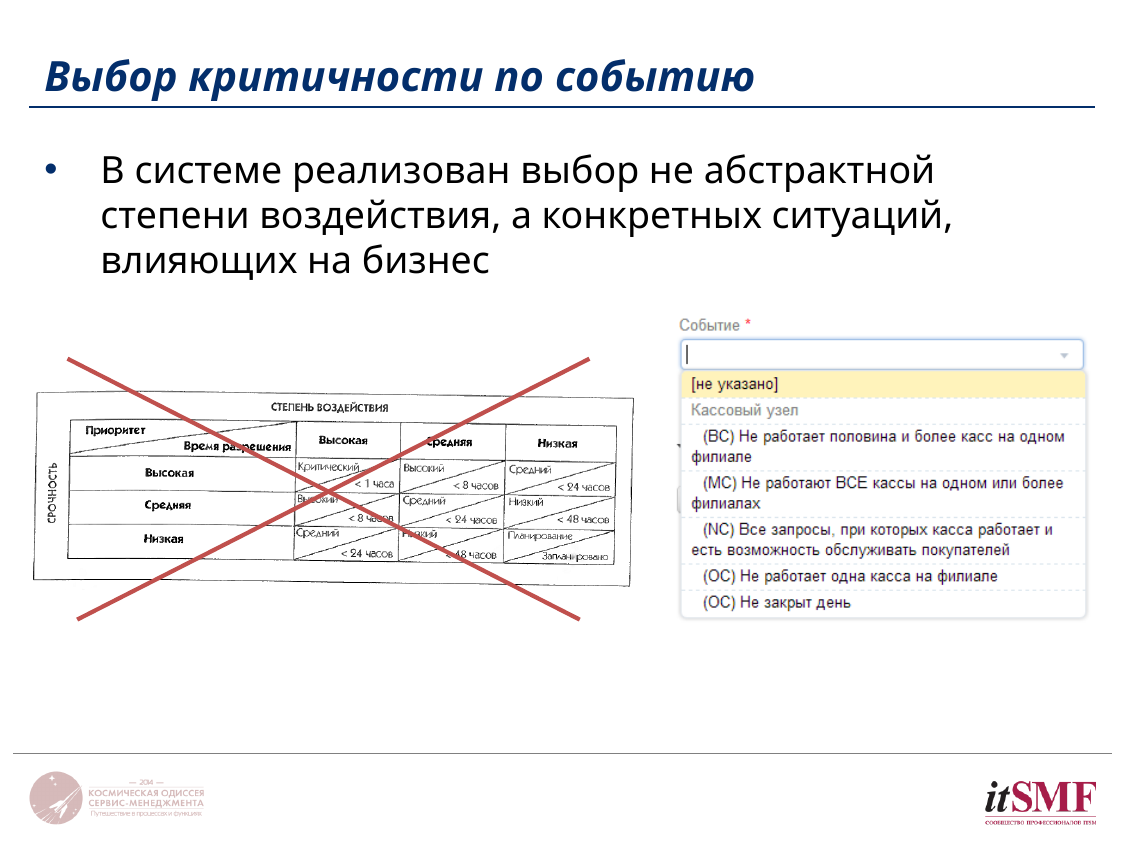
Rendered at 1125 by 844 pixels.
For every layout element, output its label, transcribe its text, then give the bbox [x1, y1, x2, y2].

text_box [67, 358, 75, 620]
picture [590, 388, 635, 590]
picture [985, 781, 1096, 825]
list В системе реализован выбор не абстрактной степени воздействия, а конкретных ситуаций, влияющих на бизнес [29, 138, 1096, 729]
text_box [76, 358, 590, 620]
picture [31, 388, 67, 590]
picture [671, 308, 1096, 628]
title Выбор критичности по событию [29, 33, 1096, 115]
